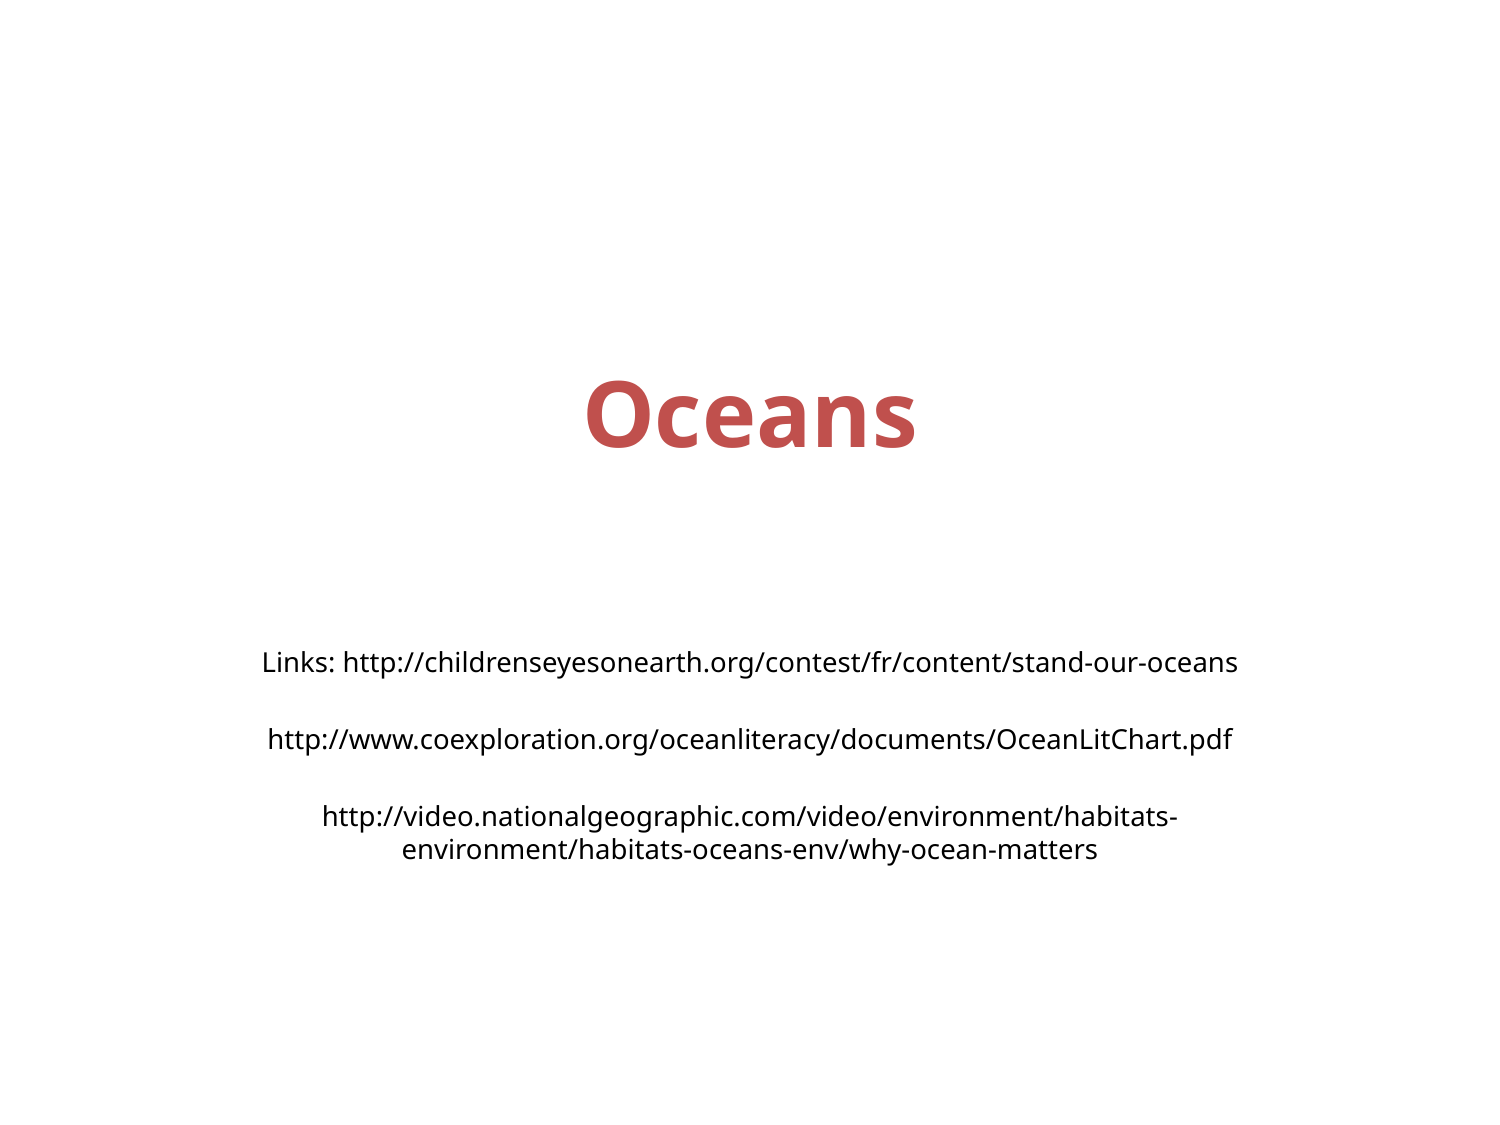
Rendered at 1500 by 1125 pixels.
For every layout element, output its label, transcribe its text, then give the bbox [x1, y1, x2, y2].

title Oceans [112, 290, 1388, 532]
subtitle Links: http://childrenseyesonearth.org/contest/fr/content/stand-our-oceans http://www.coexploration.org/oceanliteracy/documents/OceanLitChart.pdf http://video.nationalgeographic.com/video/environment/habitats-environment/habitats-oceans-env/why-ocean-matters [225, 637, 1275, 925]
